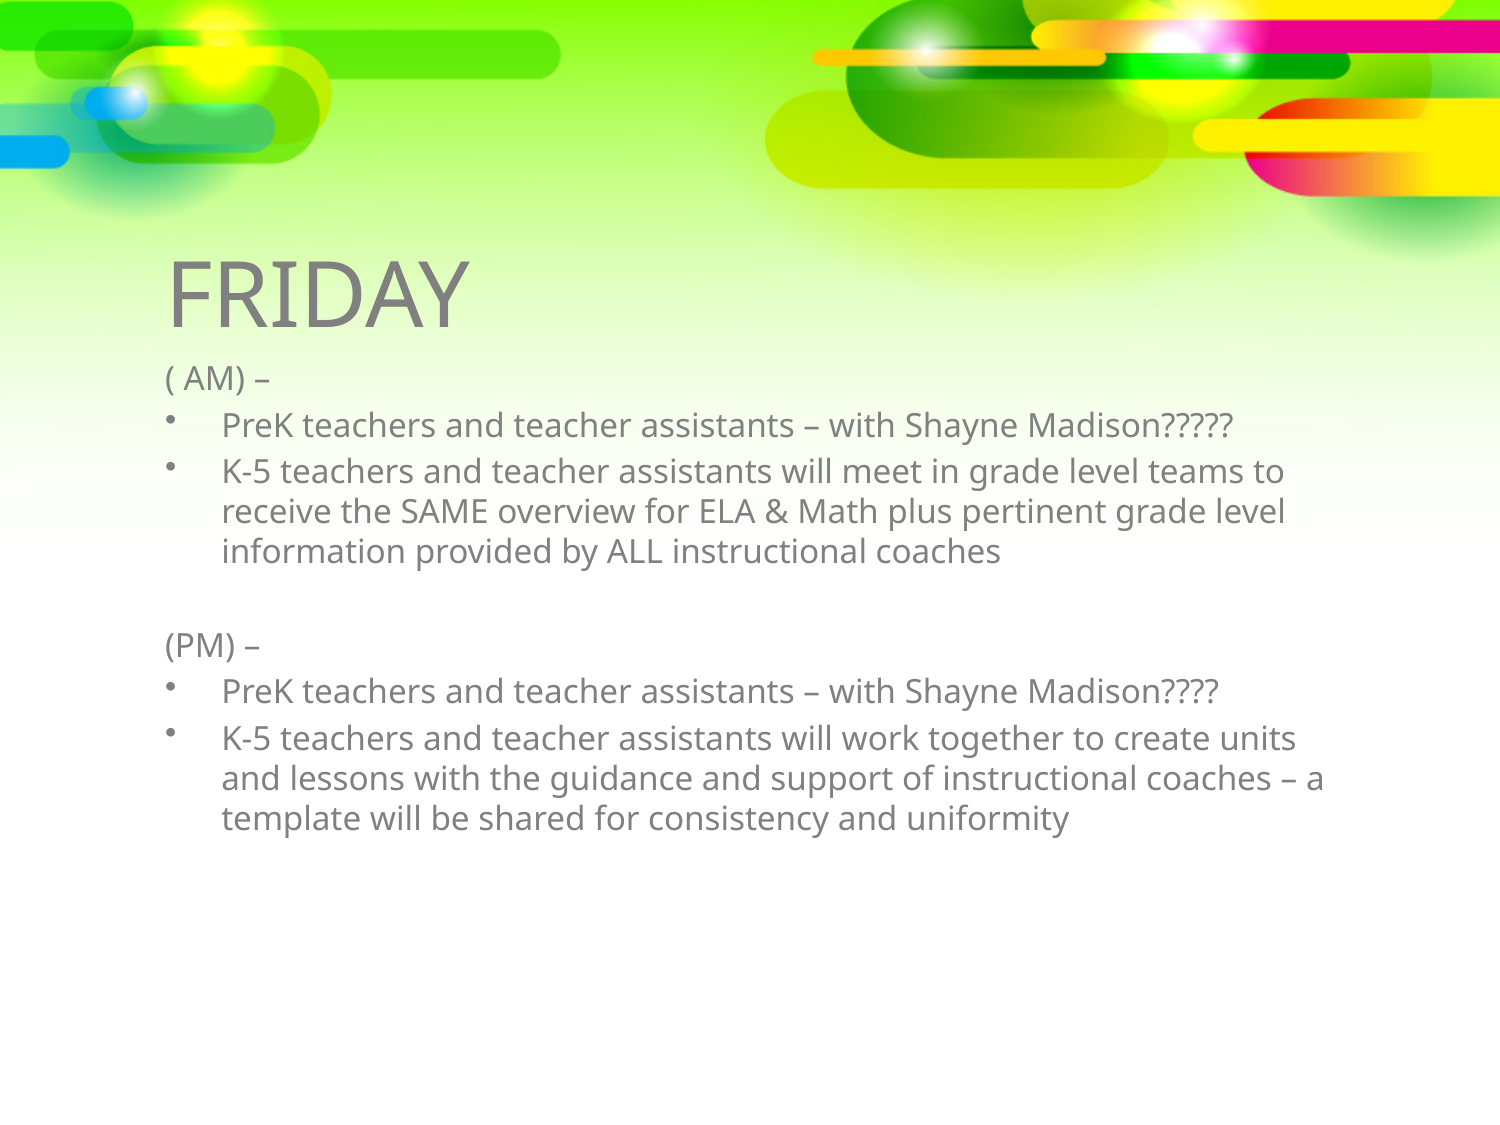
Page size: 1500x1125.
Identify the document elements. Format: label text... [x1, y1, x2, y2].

title FRIDAY [150, 232, 1350, 350]
list ( AM) – PreK teachers and teacher assistants – with Shayne Madison????? K-5 teachers and teacher assistants will meet in grade level teams to receive the SAME overview for ELA & Math plus pertinent grade level information provided by ALL instructional coaches (PM) – PreK teachers and teacher assistants – with Shayne Madison???? K-5 teachers and teacher assistants will work together to create units and lessons with the guidance and support of instructional coaches – a template will be shared for consistency and uniformity [150, 350, 1350, 1088]
picture [0, 0, 1500, 1125]
